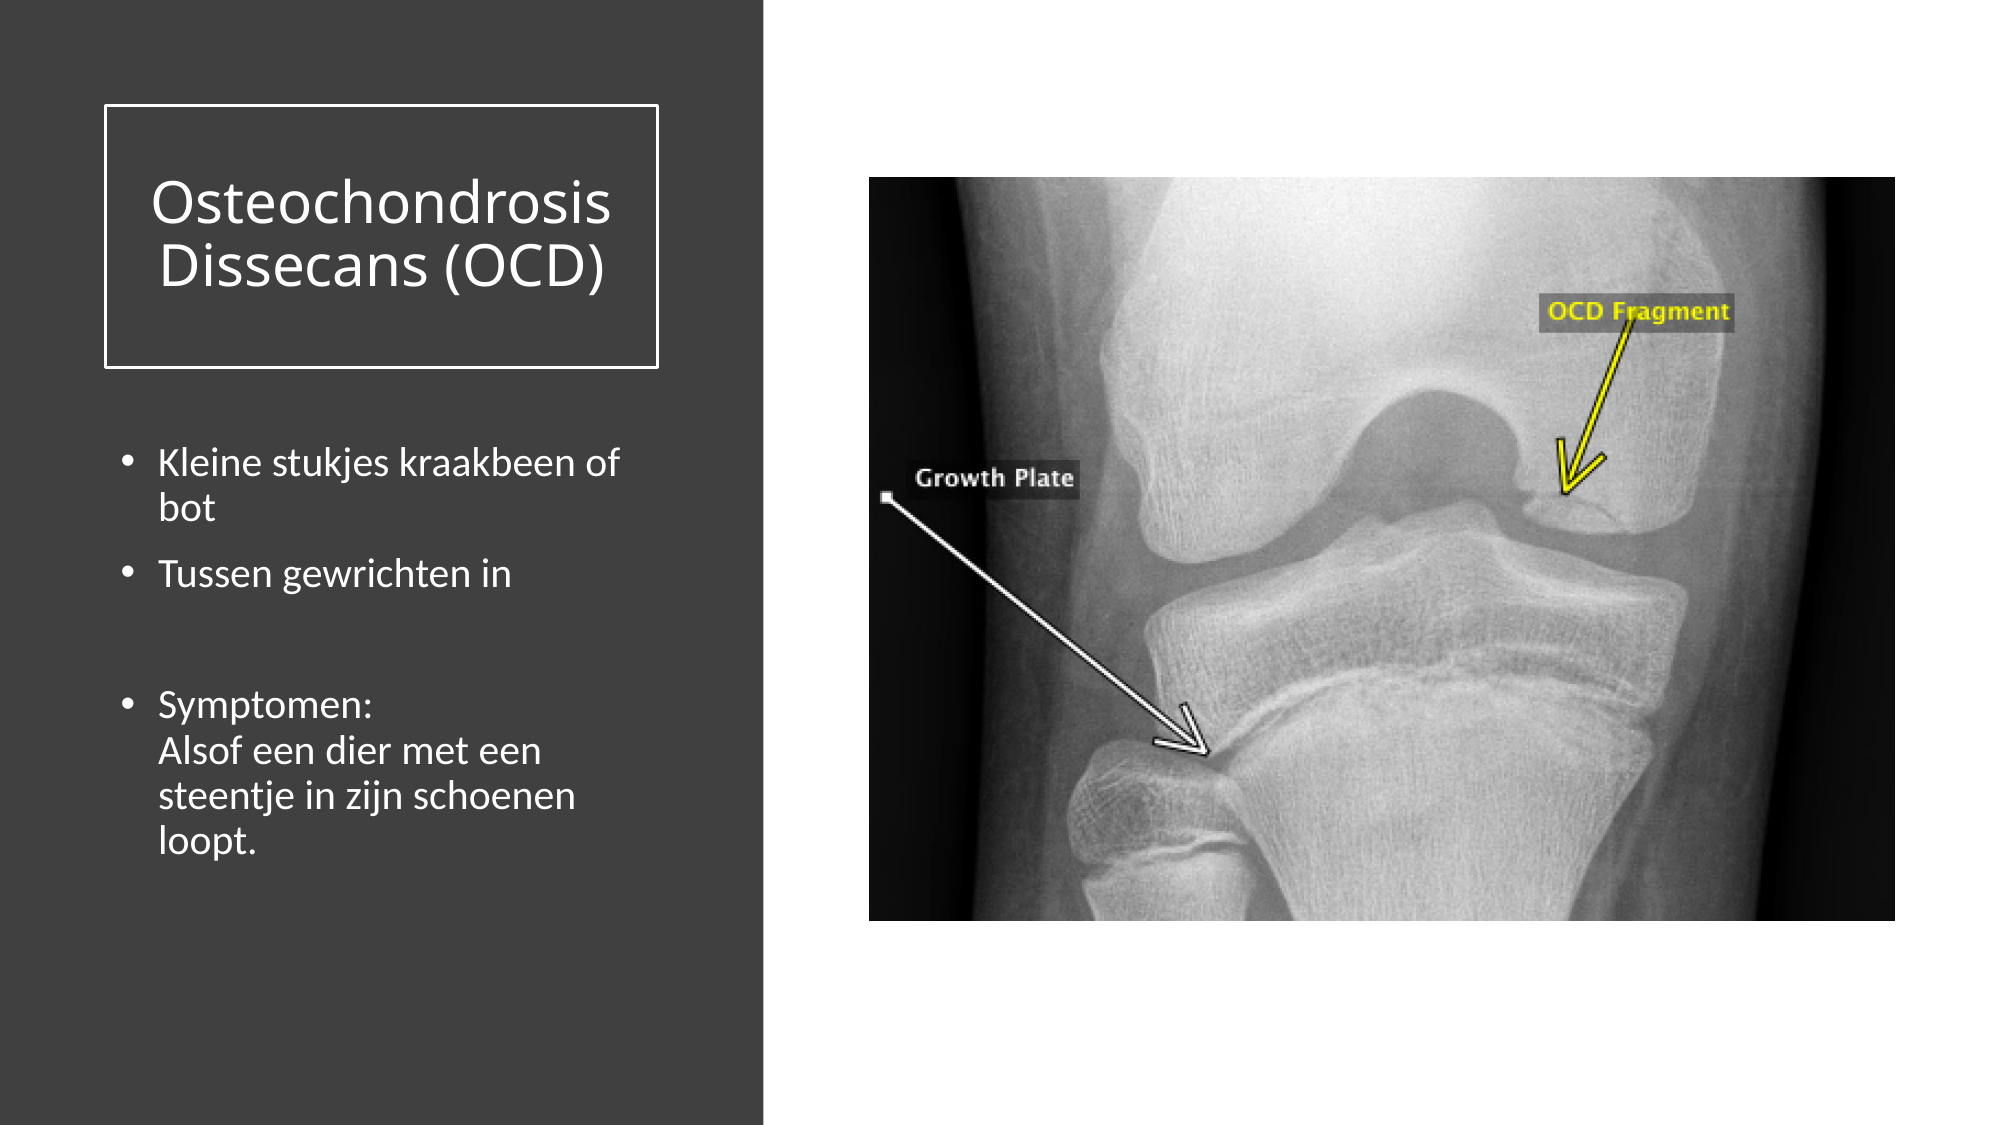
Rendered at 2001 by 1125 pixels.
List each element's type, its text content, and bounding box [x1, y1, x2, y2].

picture [869, 177, 1895, 921]
title Osteochondrosis Dissecans (OCD) [105, 105, 658, 368]
list Kleine stukjes kraakbeen of bot Tussen gewrichten in Symptomen: Alsof een dier met een steentje in zijn schoenen loopt. [105, 432, 658, 994]
text_box [0, 0, 764, 1125]
